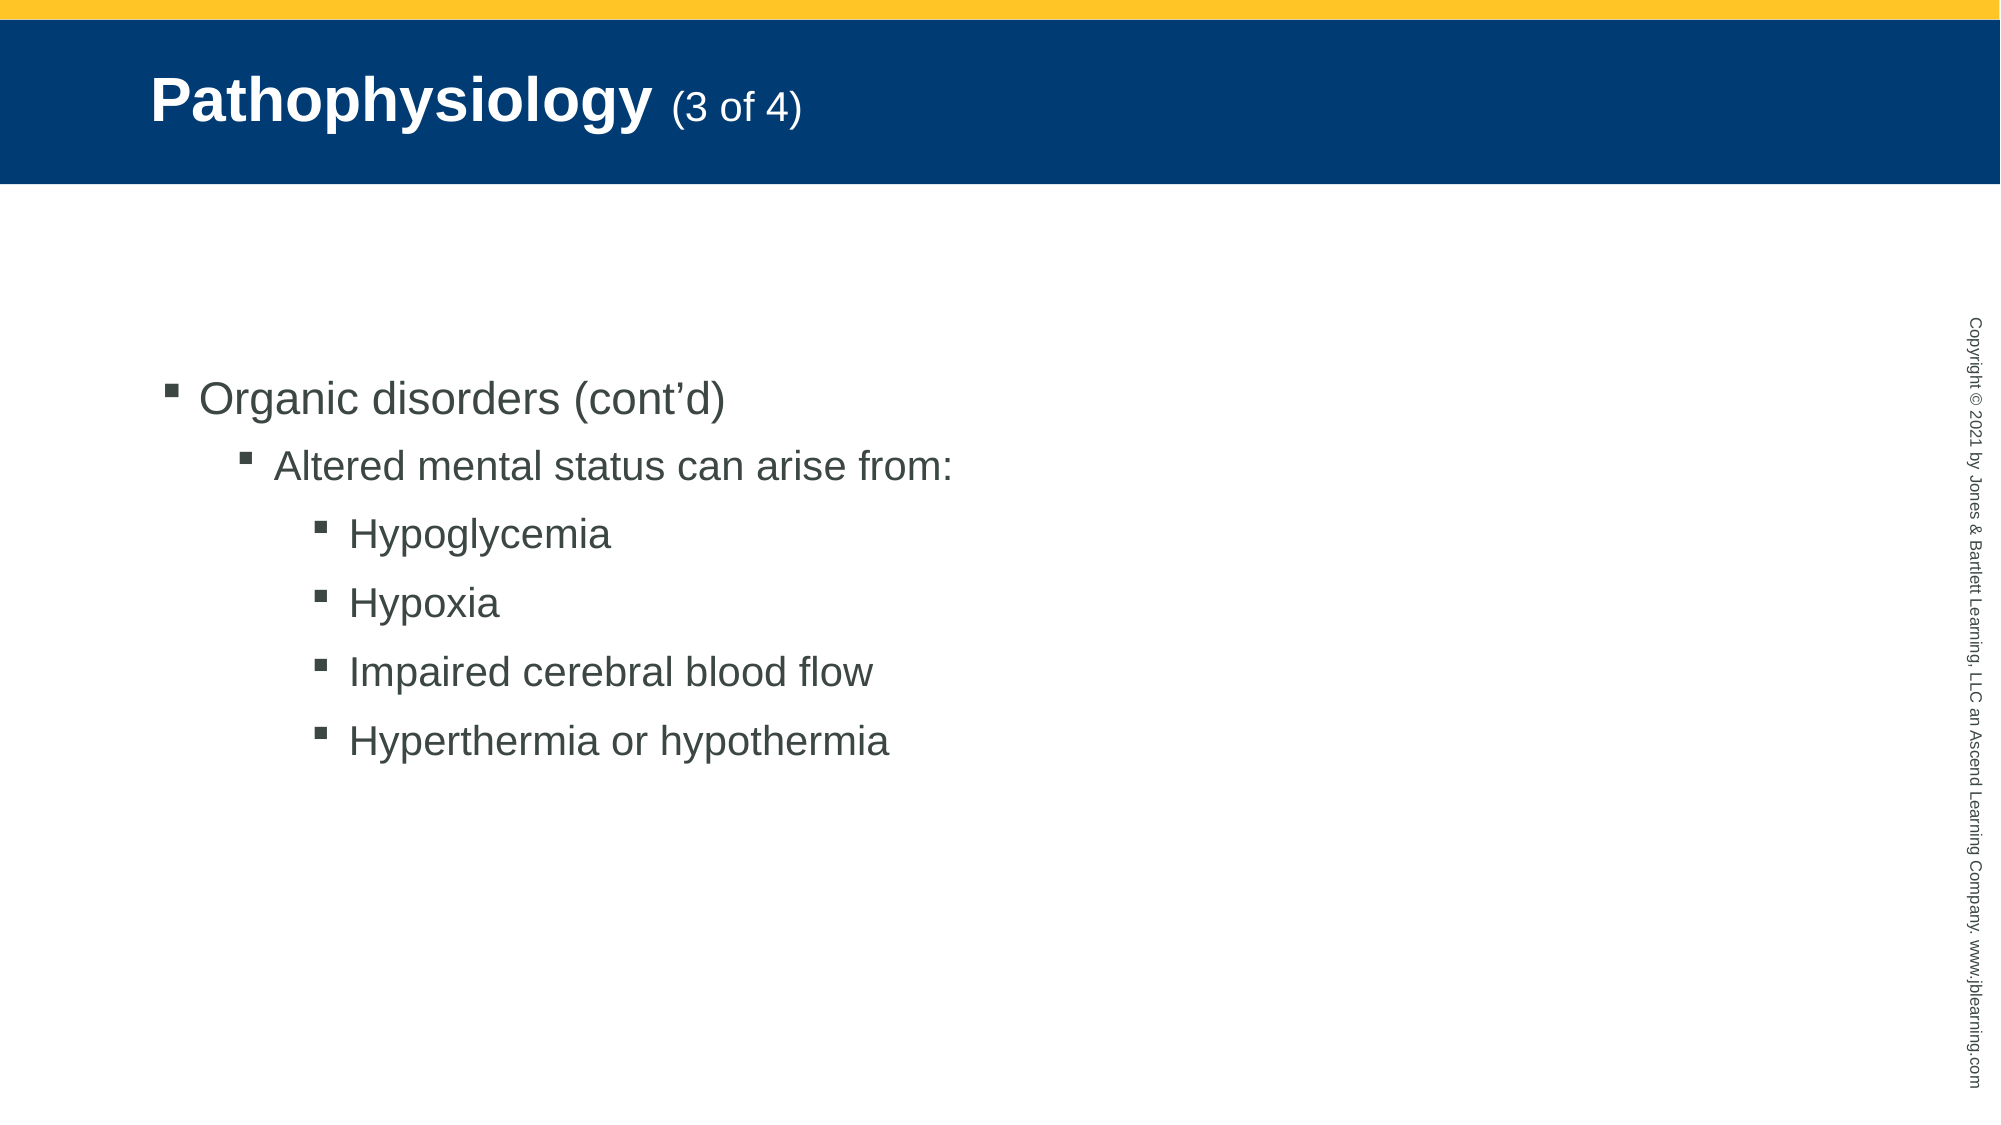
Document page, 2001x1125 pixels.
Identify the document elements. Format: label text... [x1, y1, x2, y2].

title Pathophysiology (3 of 4) [0, 19, 2000, 185]
list Organic disorders (cont’d) Altered mental status can arise from: Hypoglycemia Hypoxia Impaired cerebral blood flow Hyperthermia or hypothermia [146, 361, 1859, 1016]
